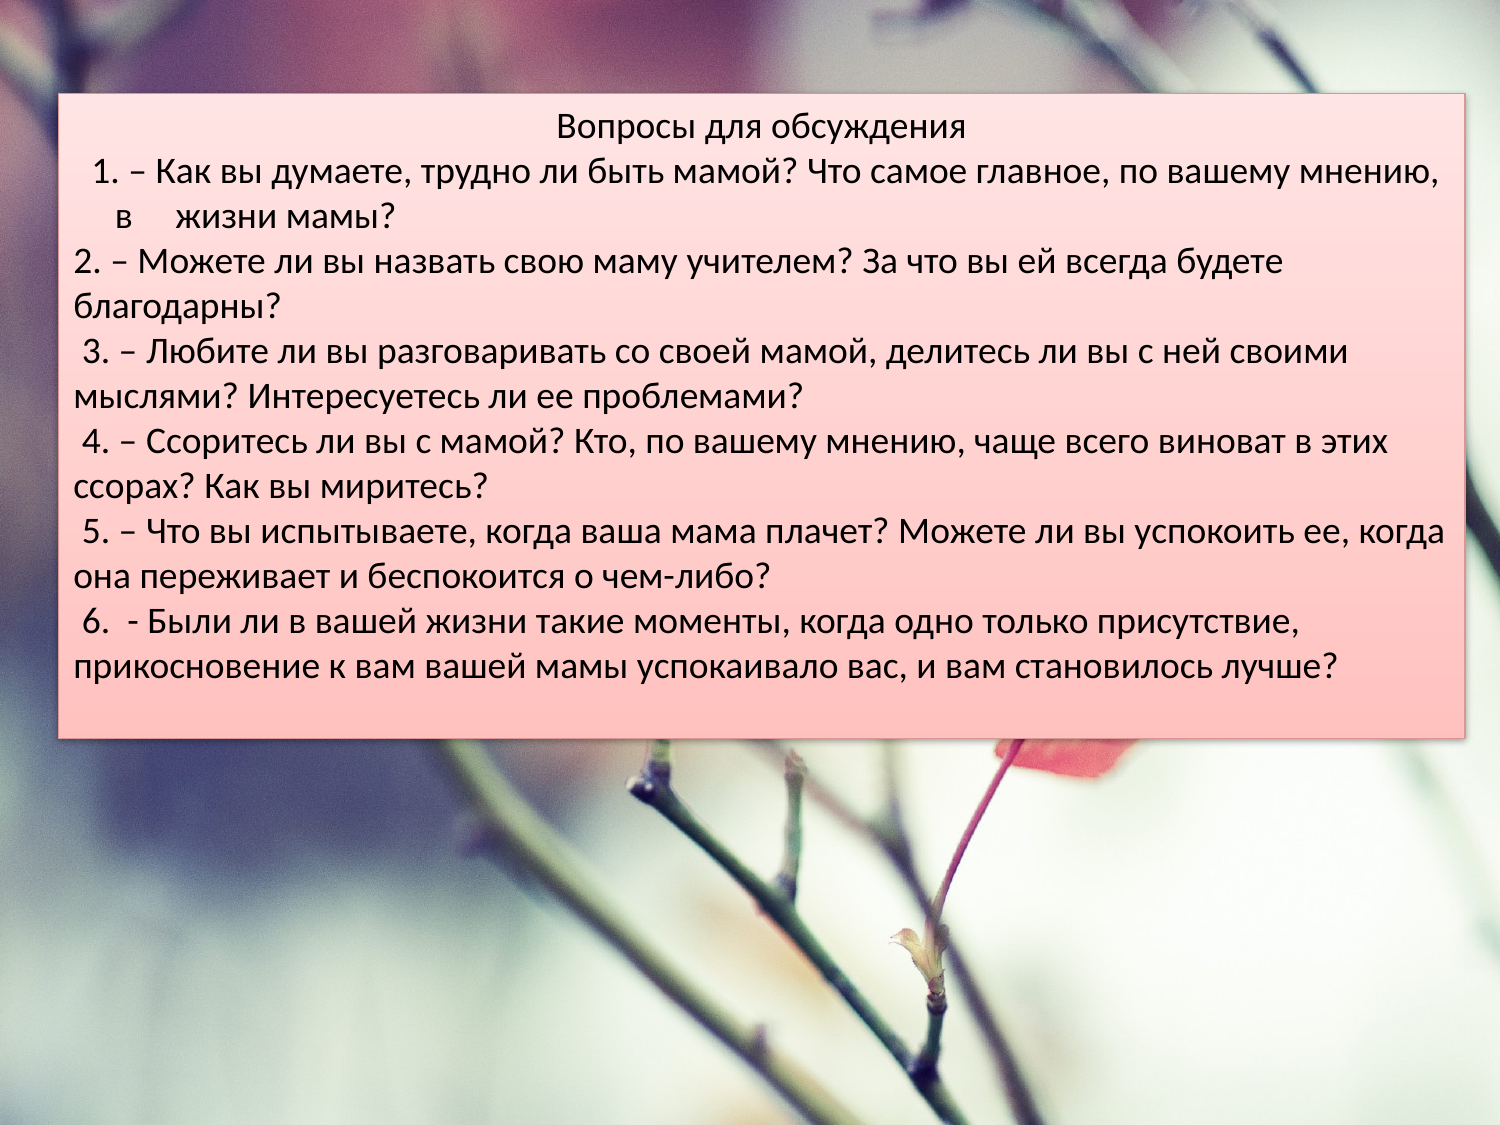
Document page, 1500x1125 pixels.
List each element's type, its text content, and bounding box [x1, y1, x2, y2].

text_box Вопросы для обсуждения 1. – Как вы думаете, трудно ли быть мамой? Что самое главное, по вашему мнению, в жизни мамы? 2. – Можете ли вы назвать свою маму учителем? За что вы ей всегда будете благодарны? 3. – Любите ли вы разговаривать со своей мамой, делитесь ли вы с ней своими мыслями? Интересуетесь ли ее проблемами? 4. – Ссоритесь ли вы с мамой? Кто, по вашему мнению, чаще всего виноват в этих ссорах? Как вы миритесь? 5. – Что вы испытываете, когда ваша мама плачет? Можете ли вы успокоить ее, когда она переживает и беспокоится о чем-либо? 6. - Были ли в вашей жизни такие моменты, когда одно только присутствие, прикосновение к вам вашей мамы успокаивало вас, и вам становилось лучше? [58, 93, 1466, 739]
picture [0, 0, 1500, 1125]
